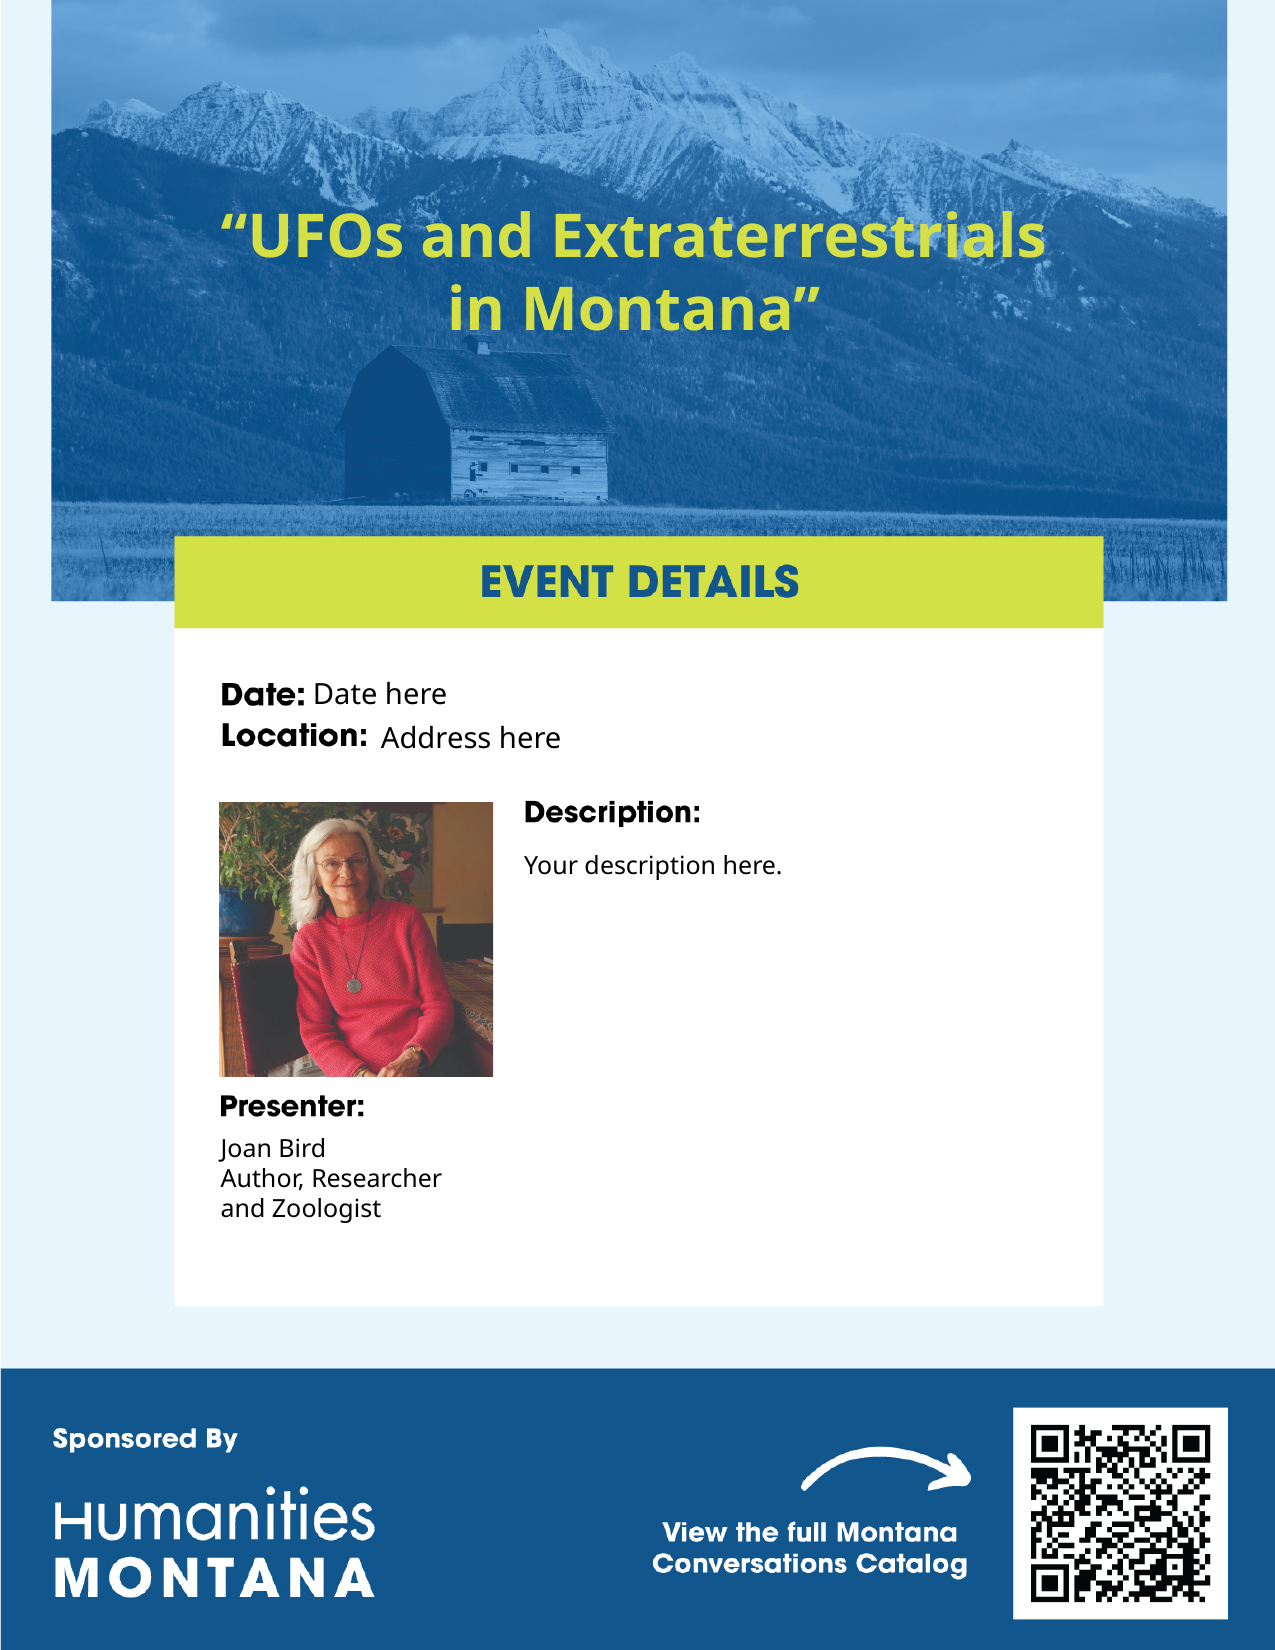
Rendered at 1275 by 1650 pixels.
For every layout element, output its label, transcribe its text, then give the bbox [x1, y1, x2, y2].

text_box Address here [365, 704, 1233, 770]
picture [0, 0, 1275, 1650]
text_box [159, 166, 1099, 233]
text_box Your description here. [509, 834, 1033, 895]
text_box Date here [297, 660, 932, 726]
text_box “UFOs and Extraterrestrials in Montana” [169, 182, 1099, 357]
text_box Joan Bird Author, Researcher and Zoologist [205, 1117, 480, 1238]
text_box [169, 132, 1099, 166]
